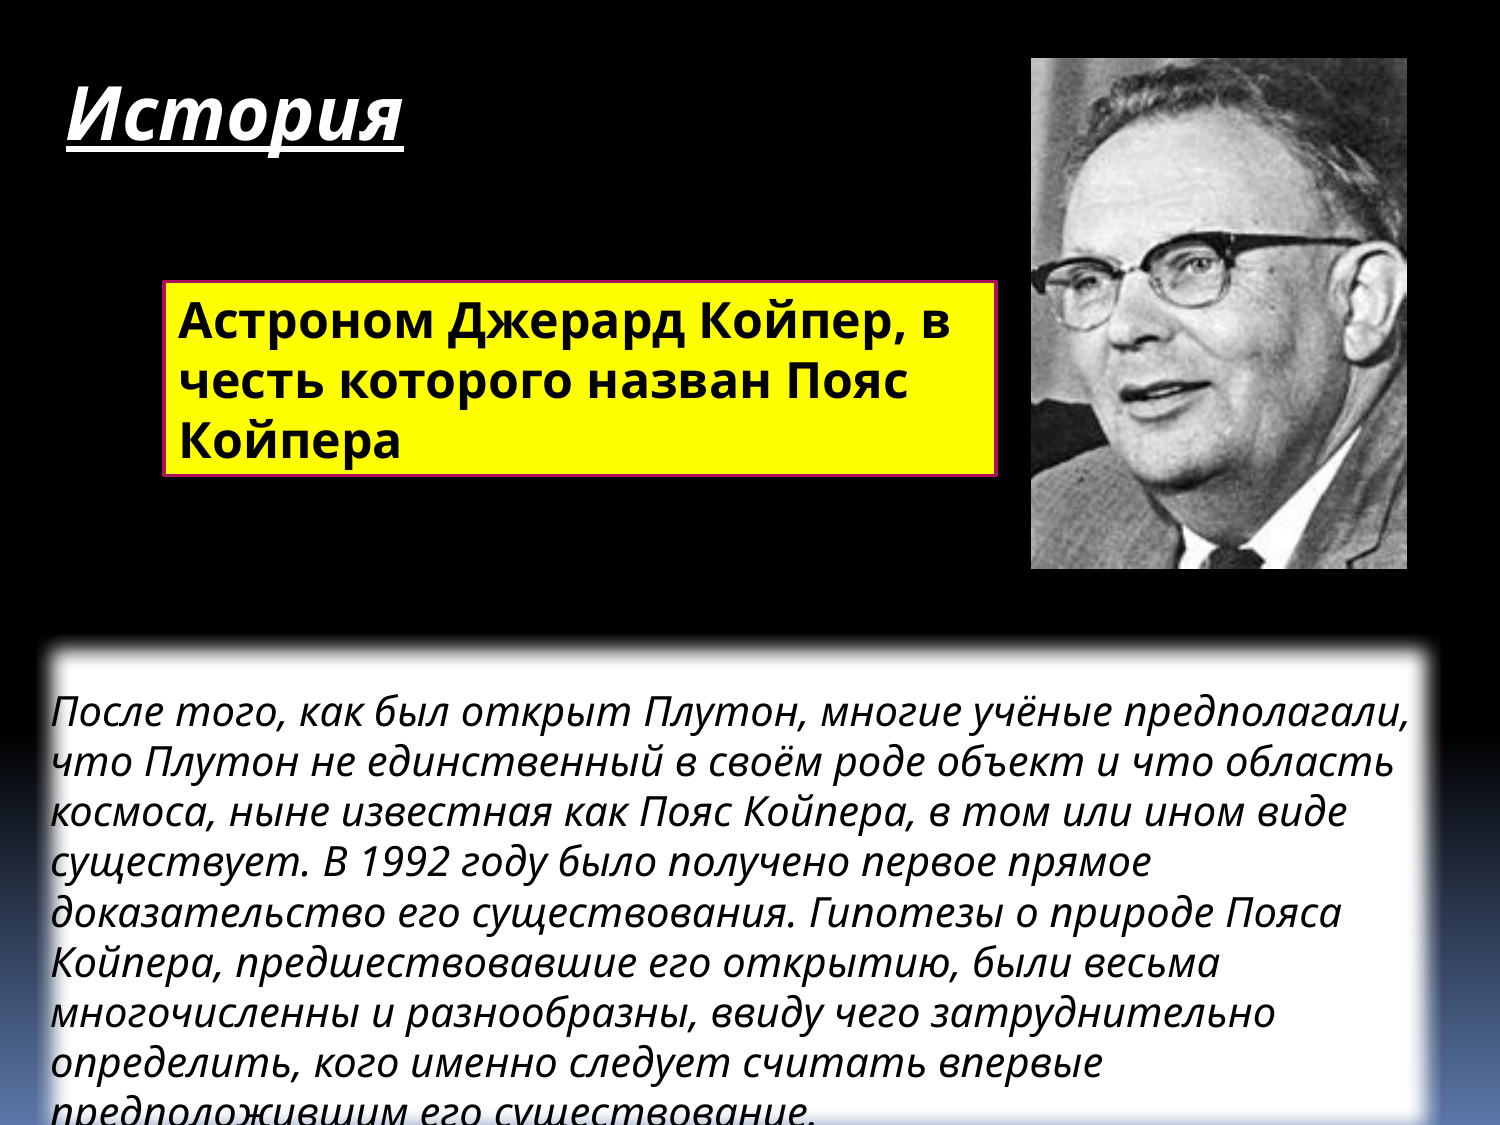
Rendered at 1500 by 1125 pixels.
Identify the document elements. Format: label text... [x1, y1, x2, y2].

footer www.sliderpoint.org [150, 1052, 1063, 1113]
text_box Астроном Джерард Койпер, в честь которого назван Пояс Койпера [162, 280, 998, 477]
text_box История [50, 58, 419, 164]
text_box После того, как был открыт Плутон, многие учёные предполагали, что Плутон не единственный в своём роде объект и что область космоса, ныне известная как Пояс Койпера, в том или ином виде существует. В 1992 году было получено первое прямое доказательство его существования. Гипотезы о природе Пояса Койпера, предшествовавшие его открытию, были весьма многочисленны и разнообразны, ввиду чего затруднительно определить, кого именно следует считать впервые предположившим его существование. [67, 666, 1411, 1112]
picture [1030, 58, 1407, 569]
